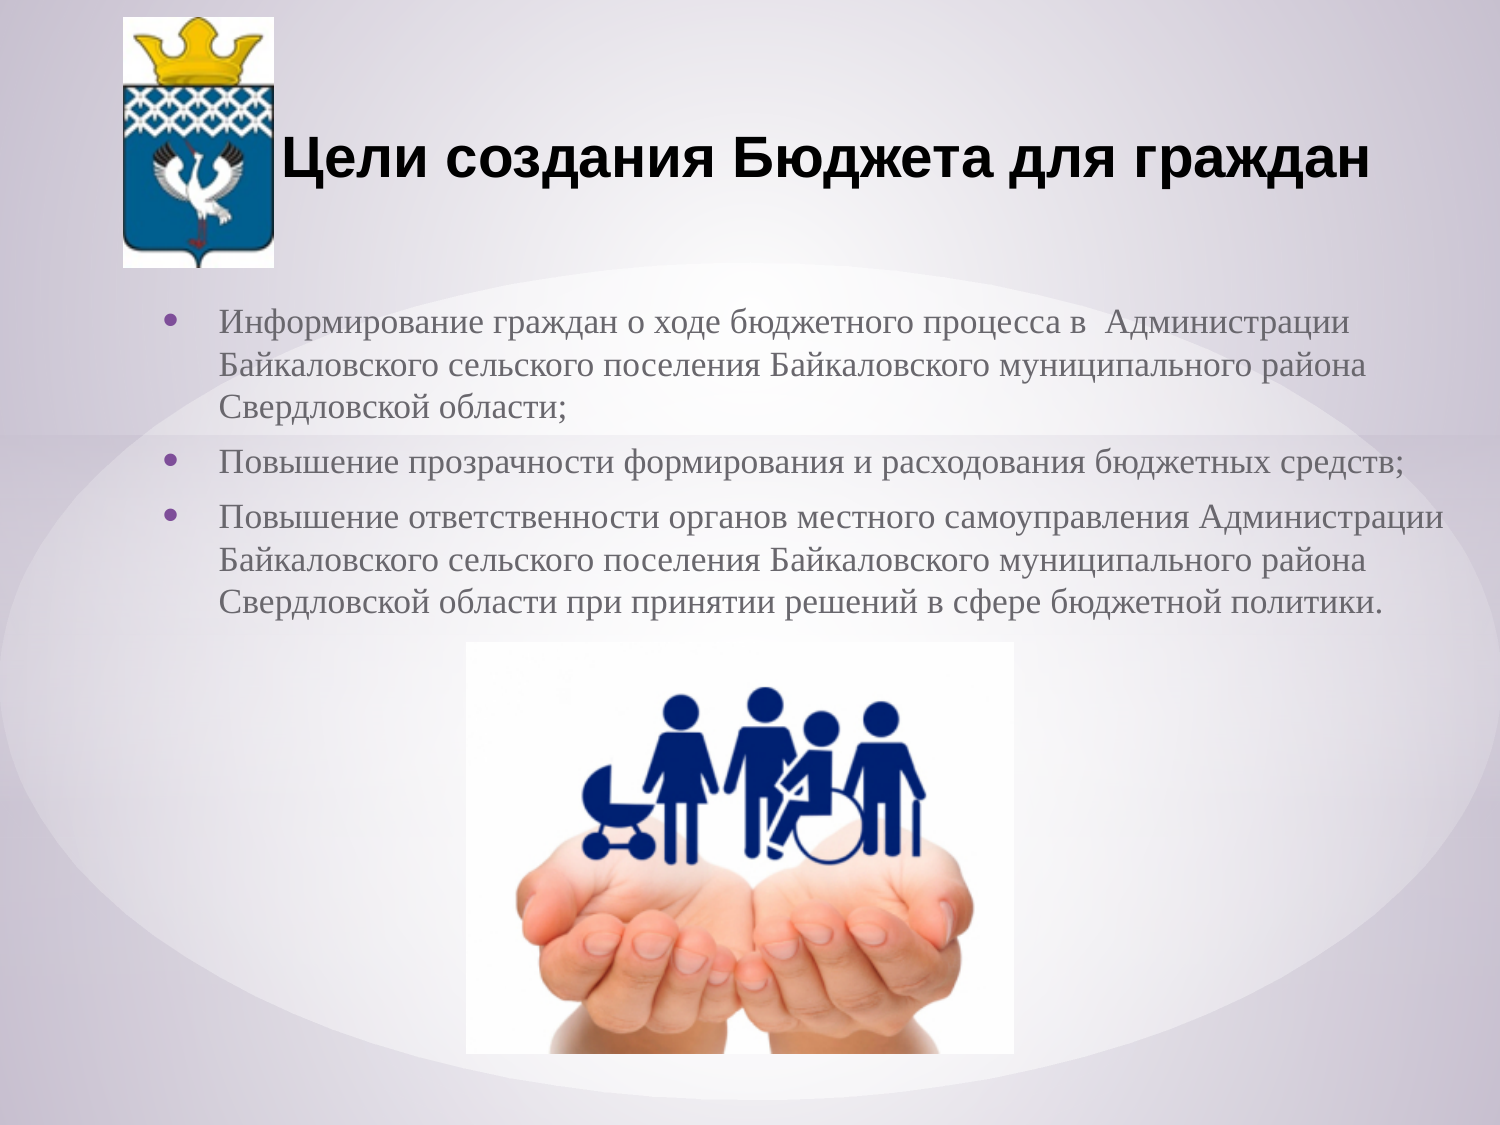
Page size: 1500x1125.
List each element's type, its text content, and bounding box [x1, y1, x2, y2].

title Цели создания Бюджета для граждан [283, 66, 1388, 197]
list Информирование граждан о ходе бюджетного процесса в Администрации Байкаловского сельского поселения Байкаловского муниципального района Свердловской области; Повышение прозрачности формирования и расходования бюджетных средств; Повышение ответственности органов местного самоуправления Администрации Байкаловского сельского поселения Байкаловского муниципального района Свердловской области при принятии решений в сфере бюджетной политики. [147, 290, 1471, 634]
picture [123, 17, 274, 268]
picture [466, 642, 1014, 1054]
